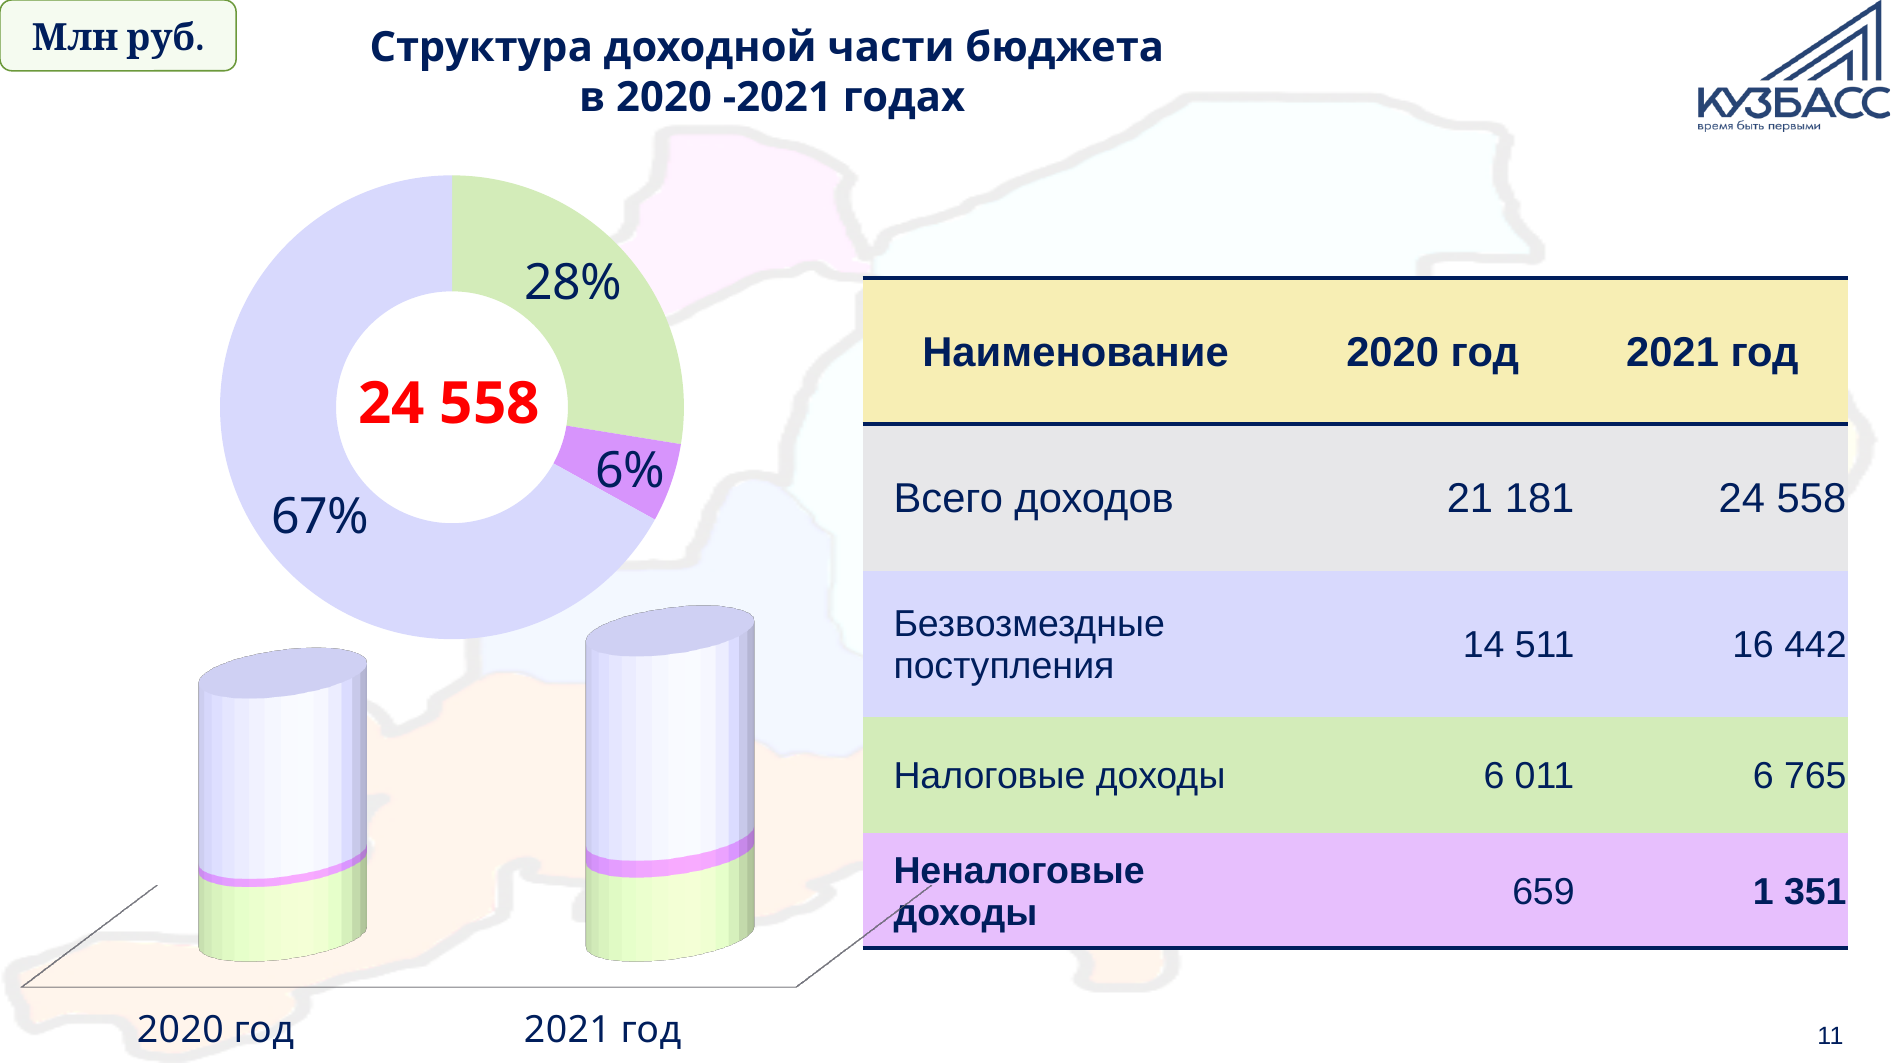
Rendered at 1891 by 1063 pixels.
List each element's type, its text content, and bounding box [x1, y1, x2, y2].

title Структура доходной части бюджета в 2020 -2021 годах [0, 0, 1545, 90]
text_box Млн руб. [0, 0, 240, 74]
picture [0, 0, 1891, 1063]
chart [0, 175, 1094, 1063]
